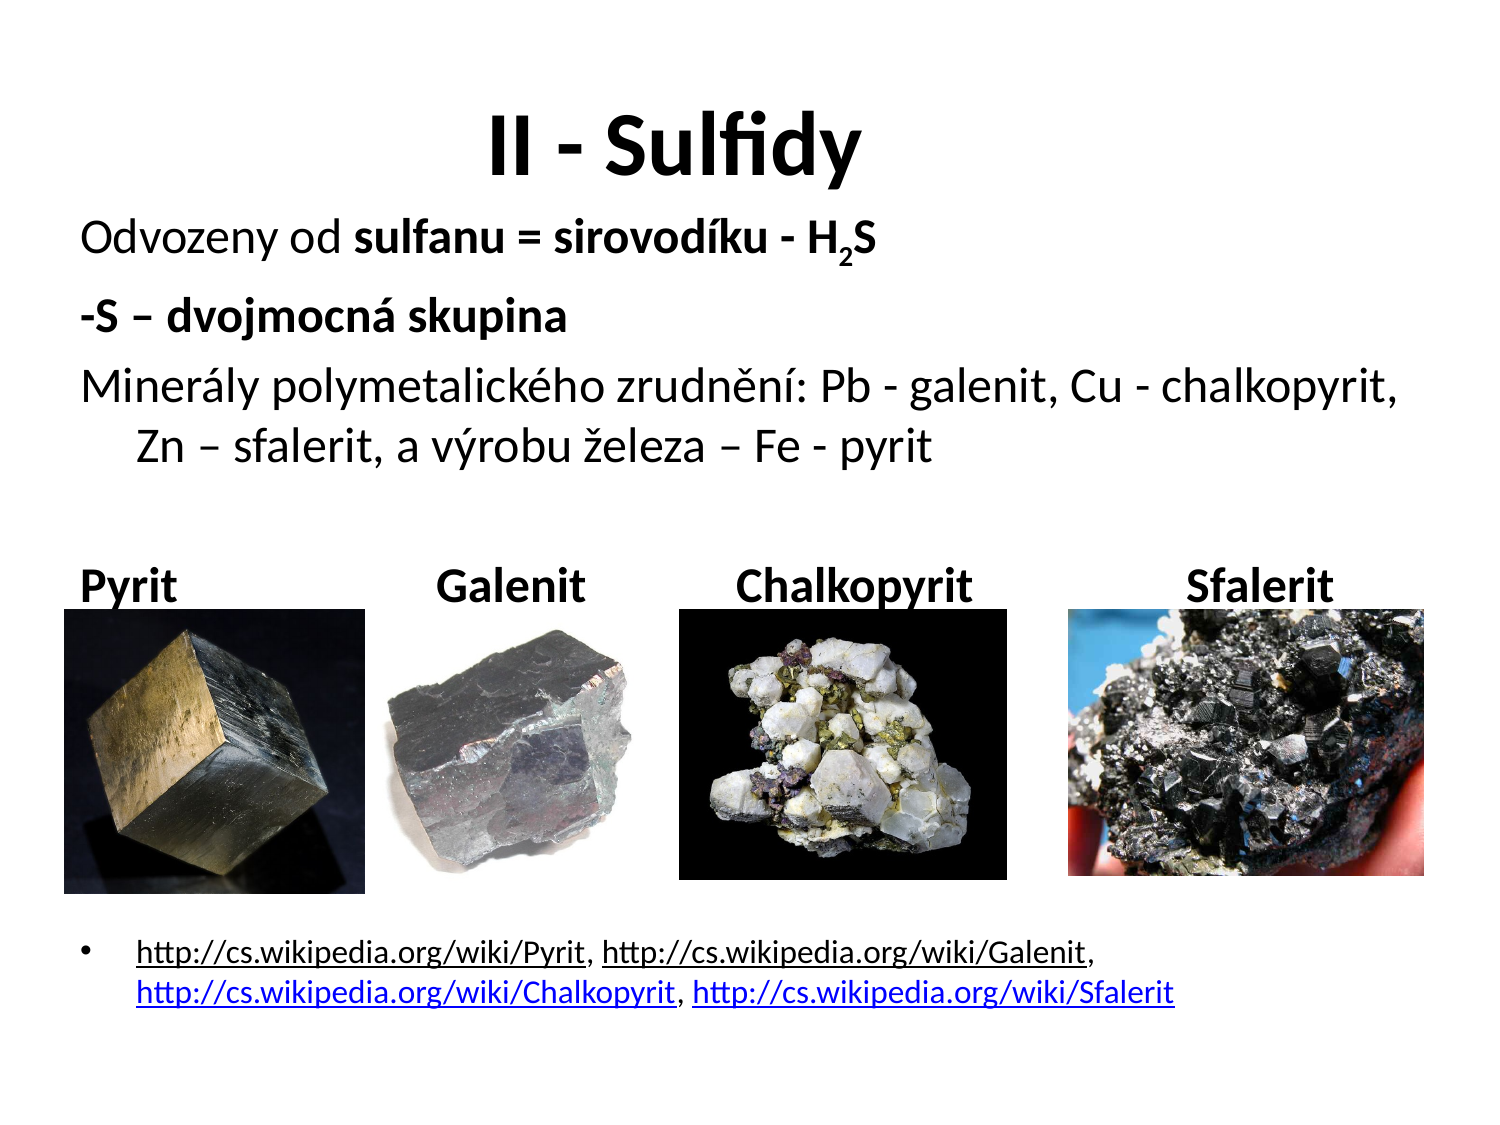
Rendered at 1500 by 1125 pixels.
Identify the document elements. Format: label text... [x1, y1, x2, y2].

list Odvozeny od sulfanu = sirovodíku - H2S -S – dvojmocná skupina Minerály polymetalického zrudnění: Pb - galenit, Cu - chalkopyrit, Zn – sfalerit, a výrobu železa – Fe - pyrit Pyrit Galenit Chalkopyrit Sfalerit http://cs.wikipedia.org/wiki/Pyrit, http://cs.wikipedia.org/wiki/Galenit, http://cs.wikipedia.org/wiki/Chalkopyrit, http://cs.wikipedia.org/wiki/Sfalerit [64, 196, 1415, 1083]
picture [1068, 609, 1424, 876]
picture [64, 609, 366, 894]
picture [371, 609, 652, 889]
picture [678, 609, 1008, 881]
title II - Sulfidy [0, 45, 1350, 233]
